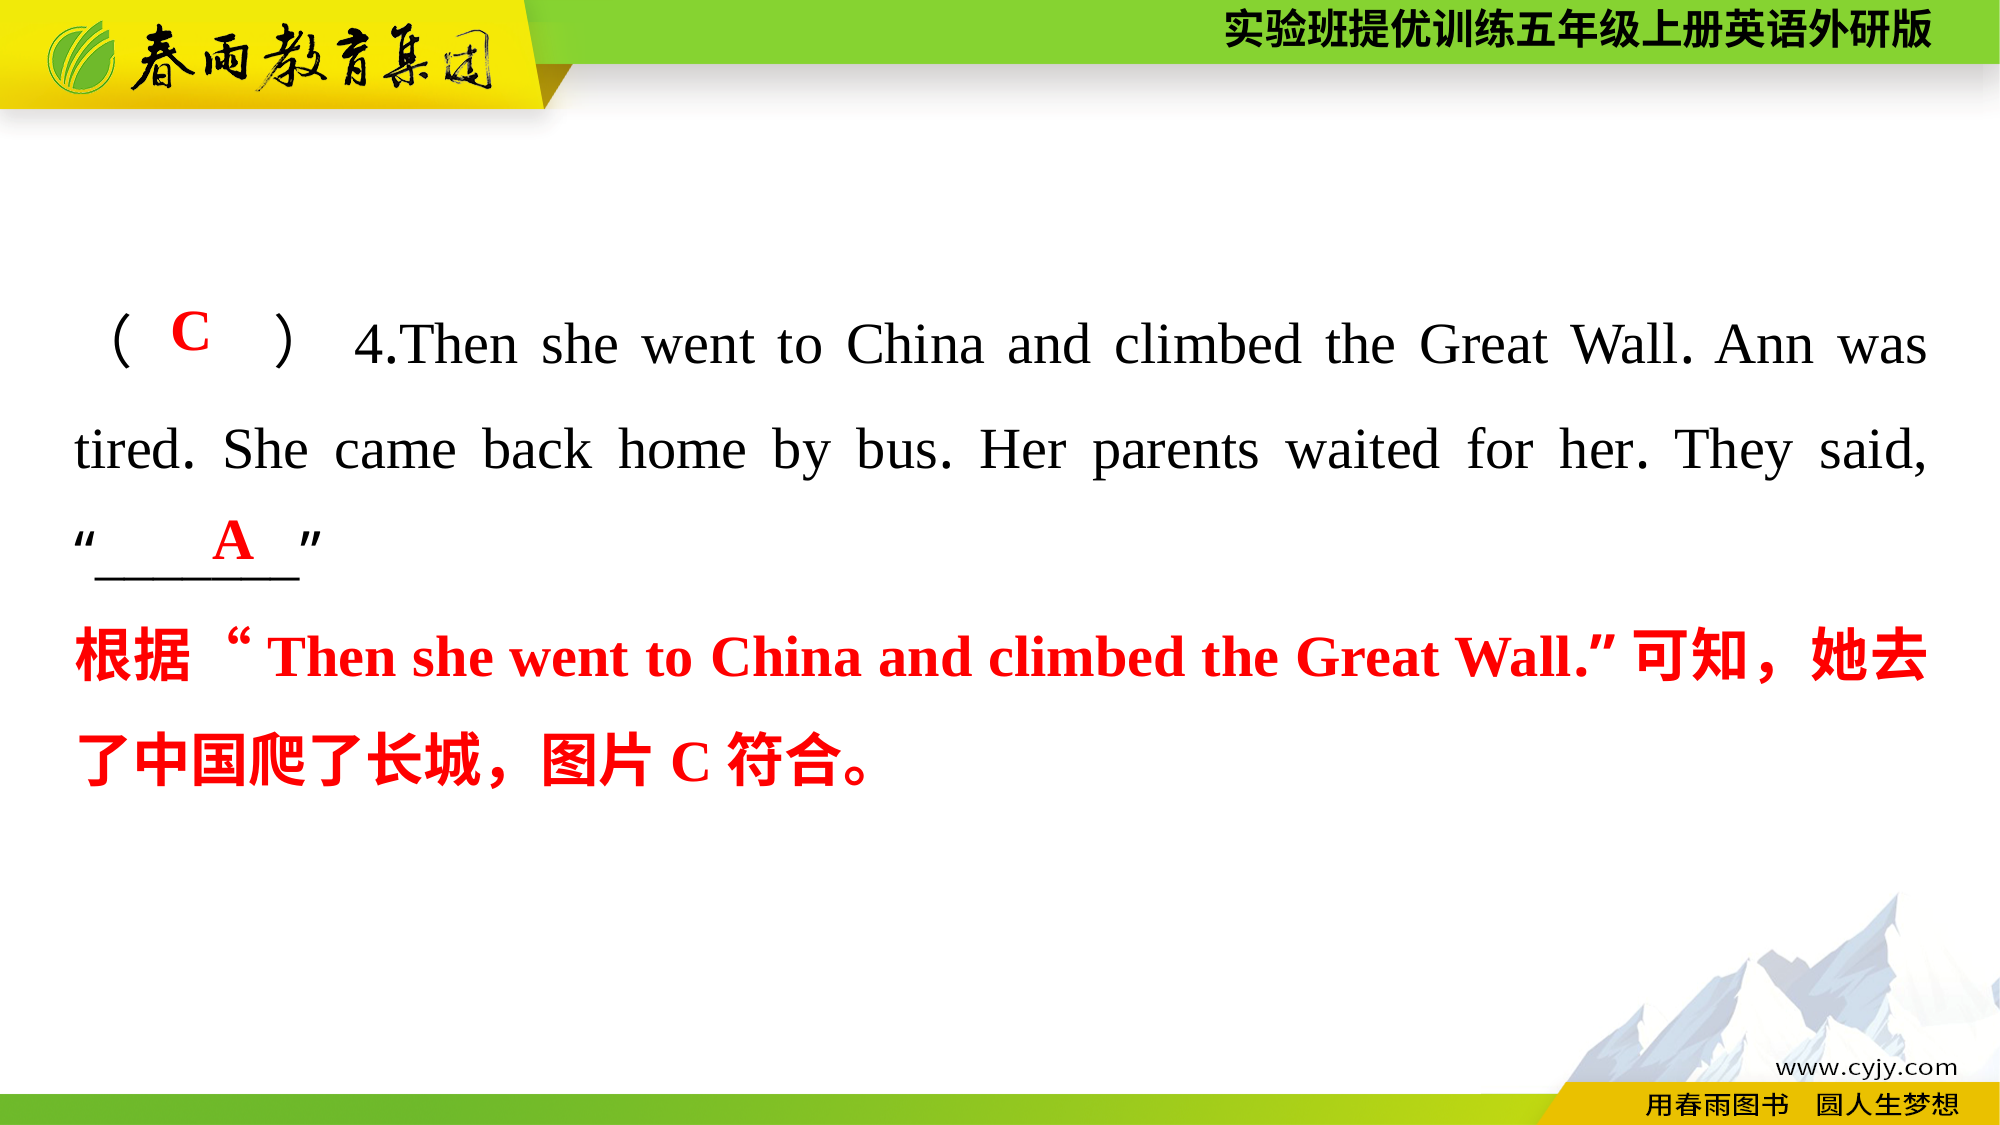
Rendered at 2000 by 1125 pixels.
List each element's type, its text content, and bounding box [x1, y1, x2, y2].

picture [0, 0, 2000, 1125]
text_box 根据“Then she went to China and climbed the Great Wall.”可知，她去了中国爬了长城，图片C符合。 [59, 575, 1944, 801]
text_box A [198, 493, 270, 579]
list （ ）4.Then she went to China and climbed the Great Wall. Ann was tired. She came back home by bus. Her parents waited for her. They said, “_______” [59, 262, 1944, 575]
text_box C [156, 284, 228, 370]
